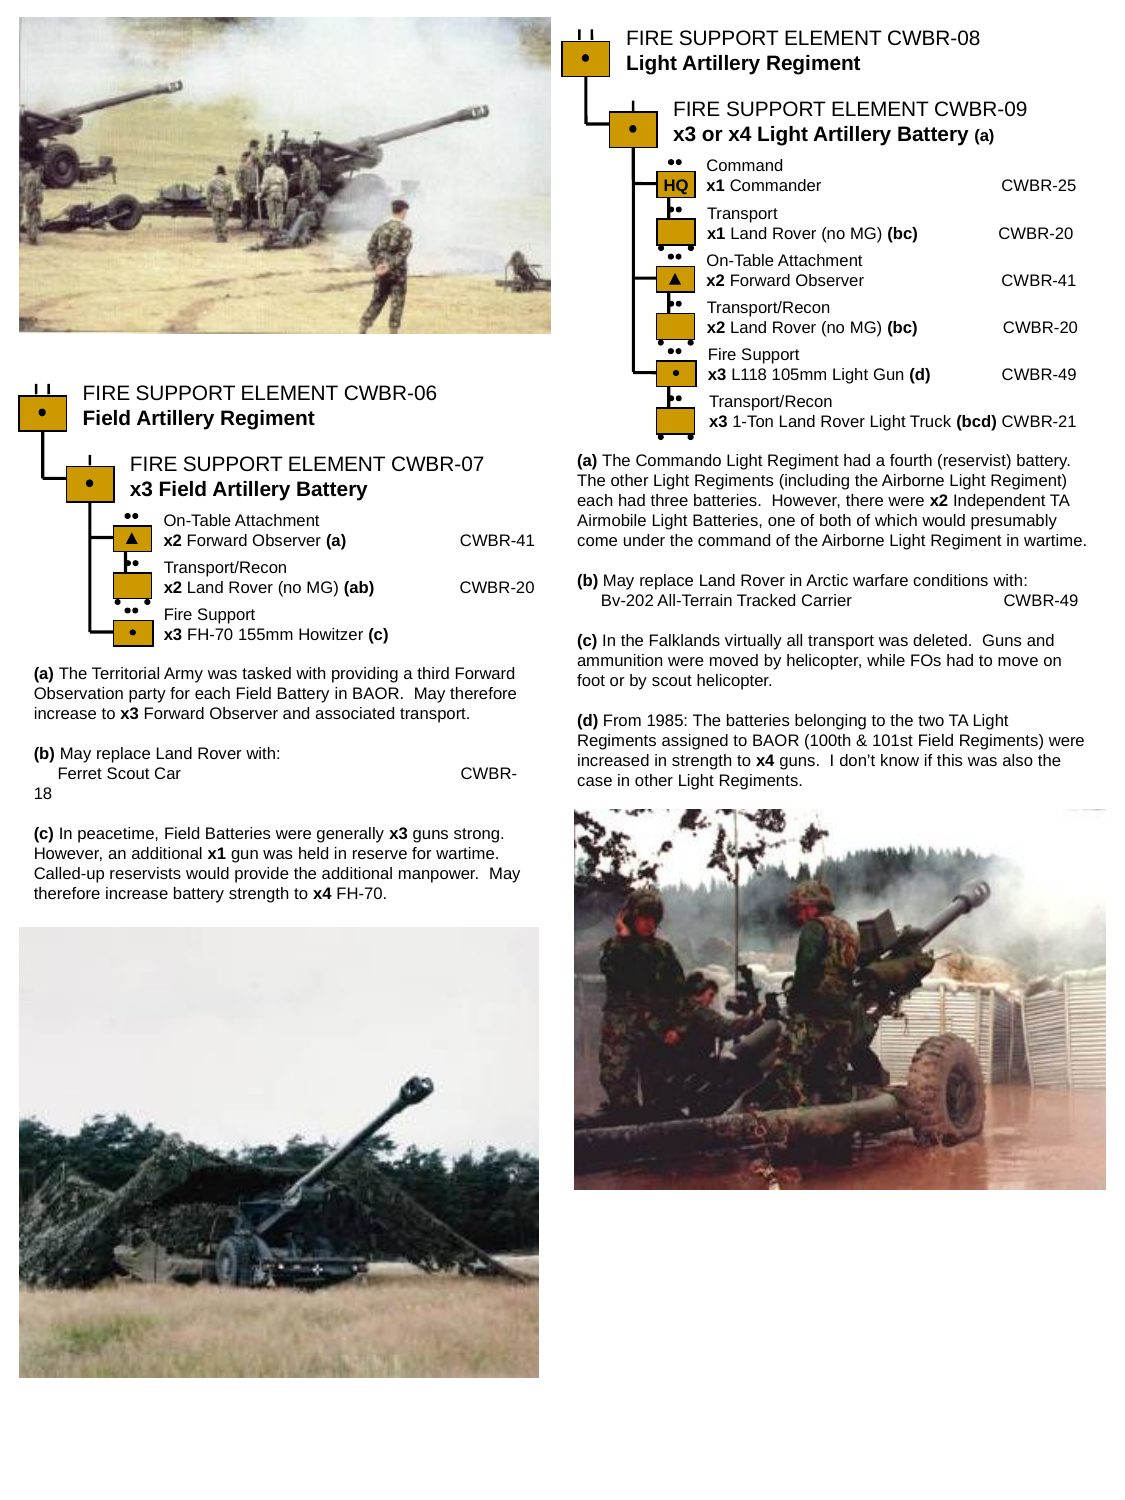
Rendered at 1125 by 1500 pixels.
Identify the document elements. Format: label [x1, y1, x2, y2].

text_box [562, 442, 1106, 797]
text_box [611, 17, 996, 83]
text_box [562, 41, 1093, 440]
picture [18, 927, 539, 1378]
text_box [18, 372, 550, 652]
text_box [579, 29, 592, 40]
picture [18, 17, 551, 334]
picture [574, 809, 1106, 1190]
text_box [125, 513, 138, 519]
text_box [18, 655, 551, 910]
